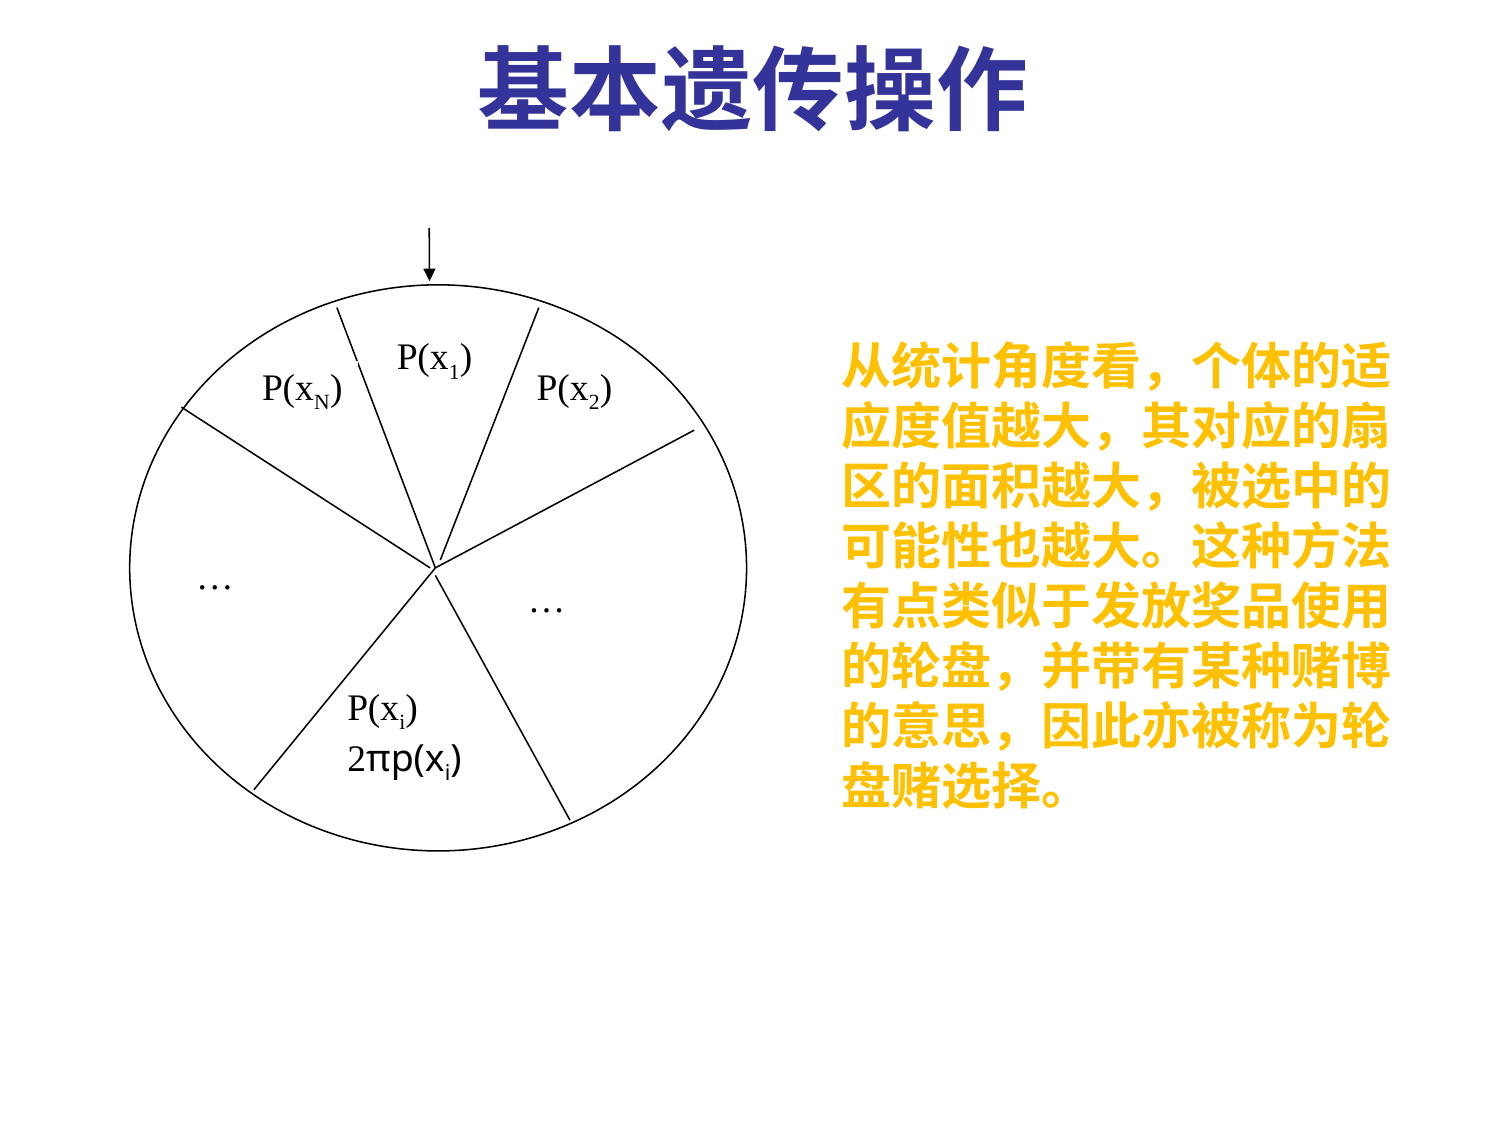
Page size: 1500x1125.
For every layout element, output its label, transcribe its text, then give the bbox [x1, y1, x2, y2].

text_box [108, 212, 799, 1005]
text_box 基本遗传操作 [295, 24, 1211, 150]
text_box 从统计角度看，个体的适应度值越大，其对应的扇区的面积越大，被选中的可能性也越大。这种方法有点类似于发放奖品使用的轮盘，并带有某种赌博的意思，因此亦被称为轮盘赌选择。 [826, 327, 1453, 822]
